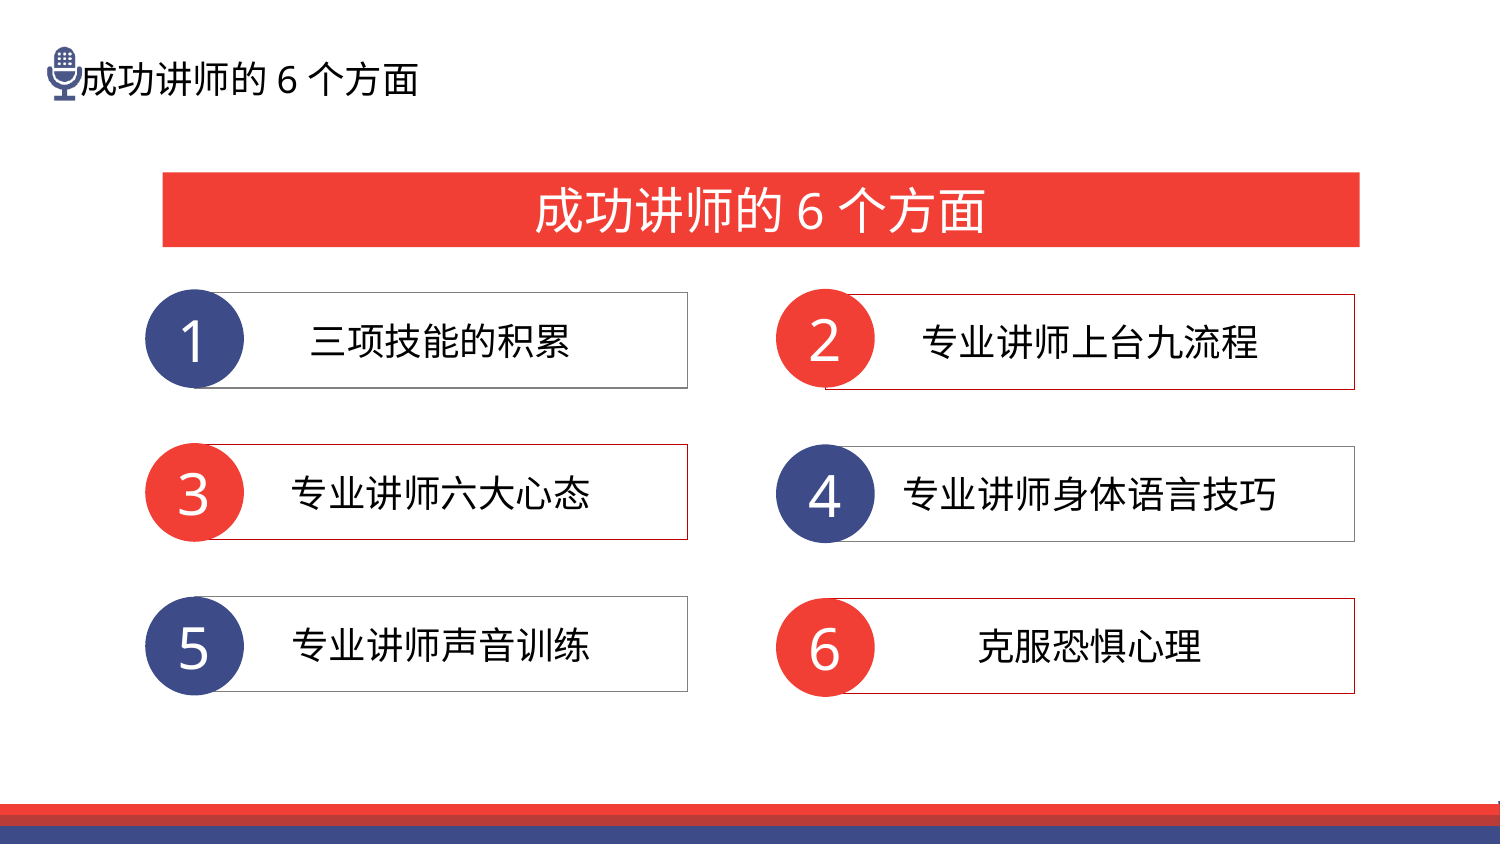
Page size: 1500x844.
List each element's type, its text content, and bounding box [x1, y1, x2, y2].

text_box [775, 444, 1355, 544]
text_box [145, 289, 688, 389]
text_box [775, 288, 1355, 390]
picture [0, 801, 1500, 844]
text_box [145, 443, 688, 542]
text_box 成功讲师的6个方面 [162, 172, 1360, 248]
picture [44, 44, 87, 101]
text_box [775, 598, 1355, 697]
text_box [145, 596, 688, 696]
